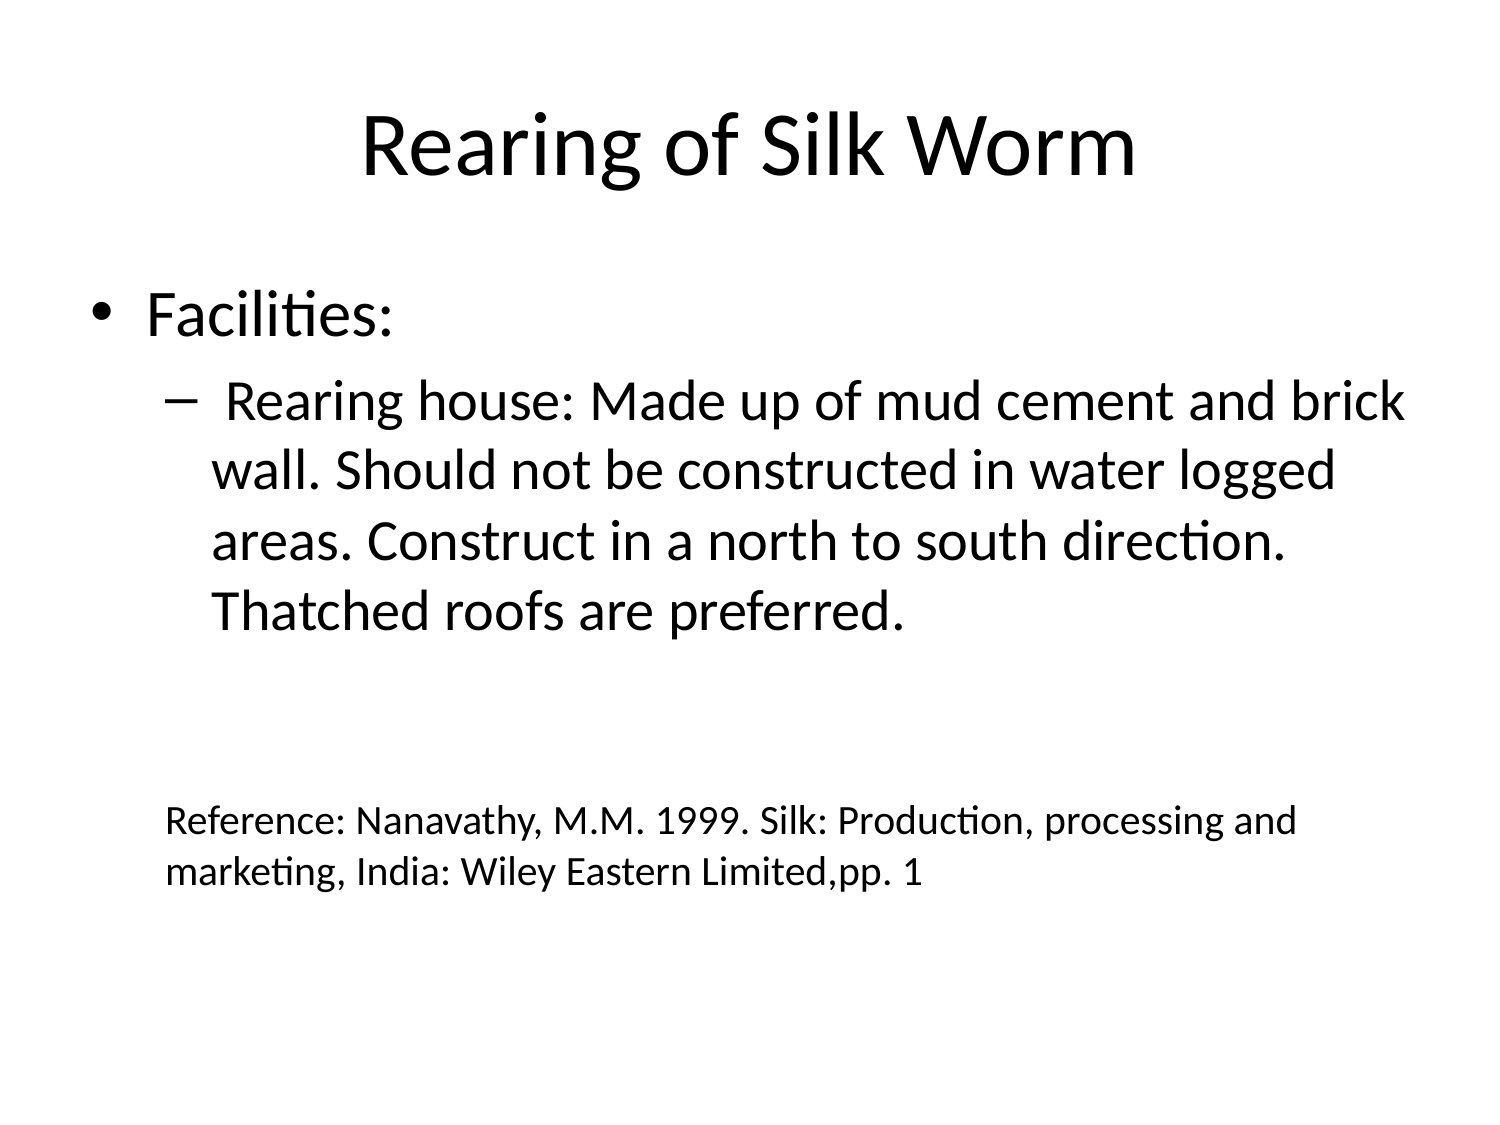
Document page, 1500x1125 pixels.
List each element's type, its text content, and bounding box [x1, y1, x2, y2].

title Rearing of Silk Worm [75, 45, 1425, 233]
list Facilities: Rearing house: Made up of mud cement and brick wall. Should not be constructed in water logged areas. Construct in a north to south direction. Thatched roofs are preferred. Reference: Nanavathy, M.M. 1999. Silk: Production, processing and marketing, India: Wiley Eastern Limited,pp. 1 [75, 262, 1425, 1005]
